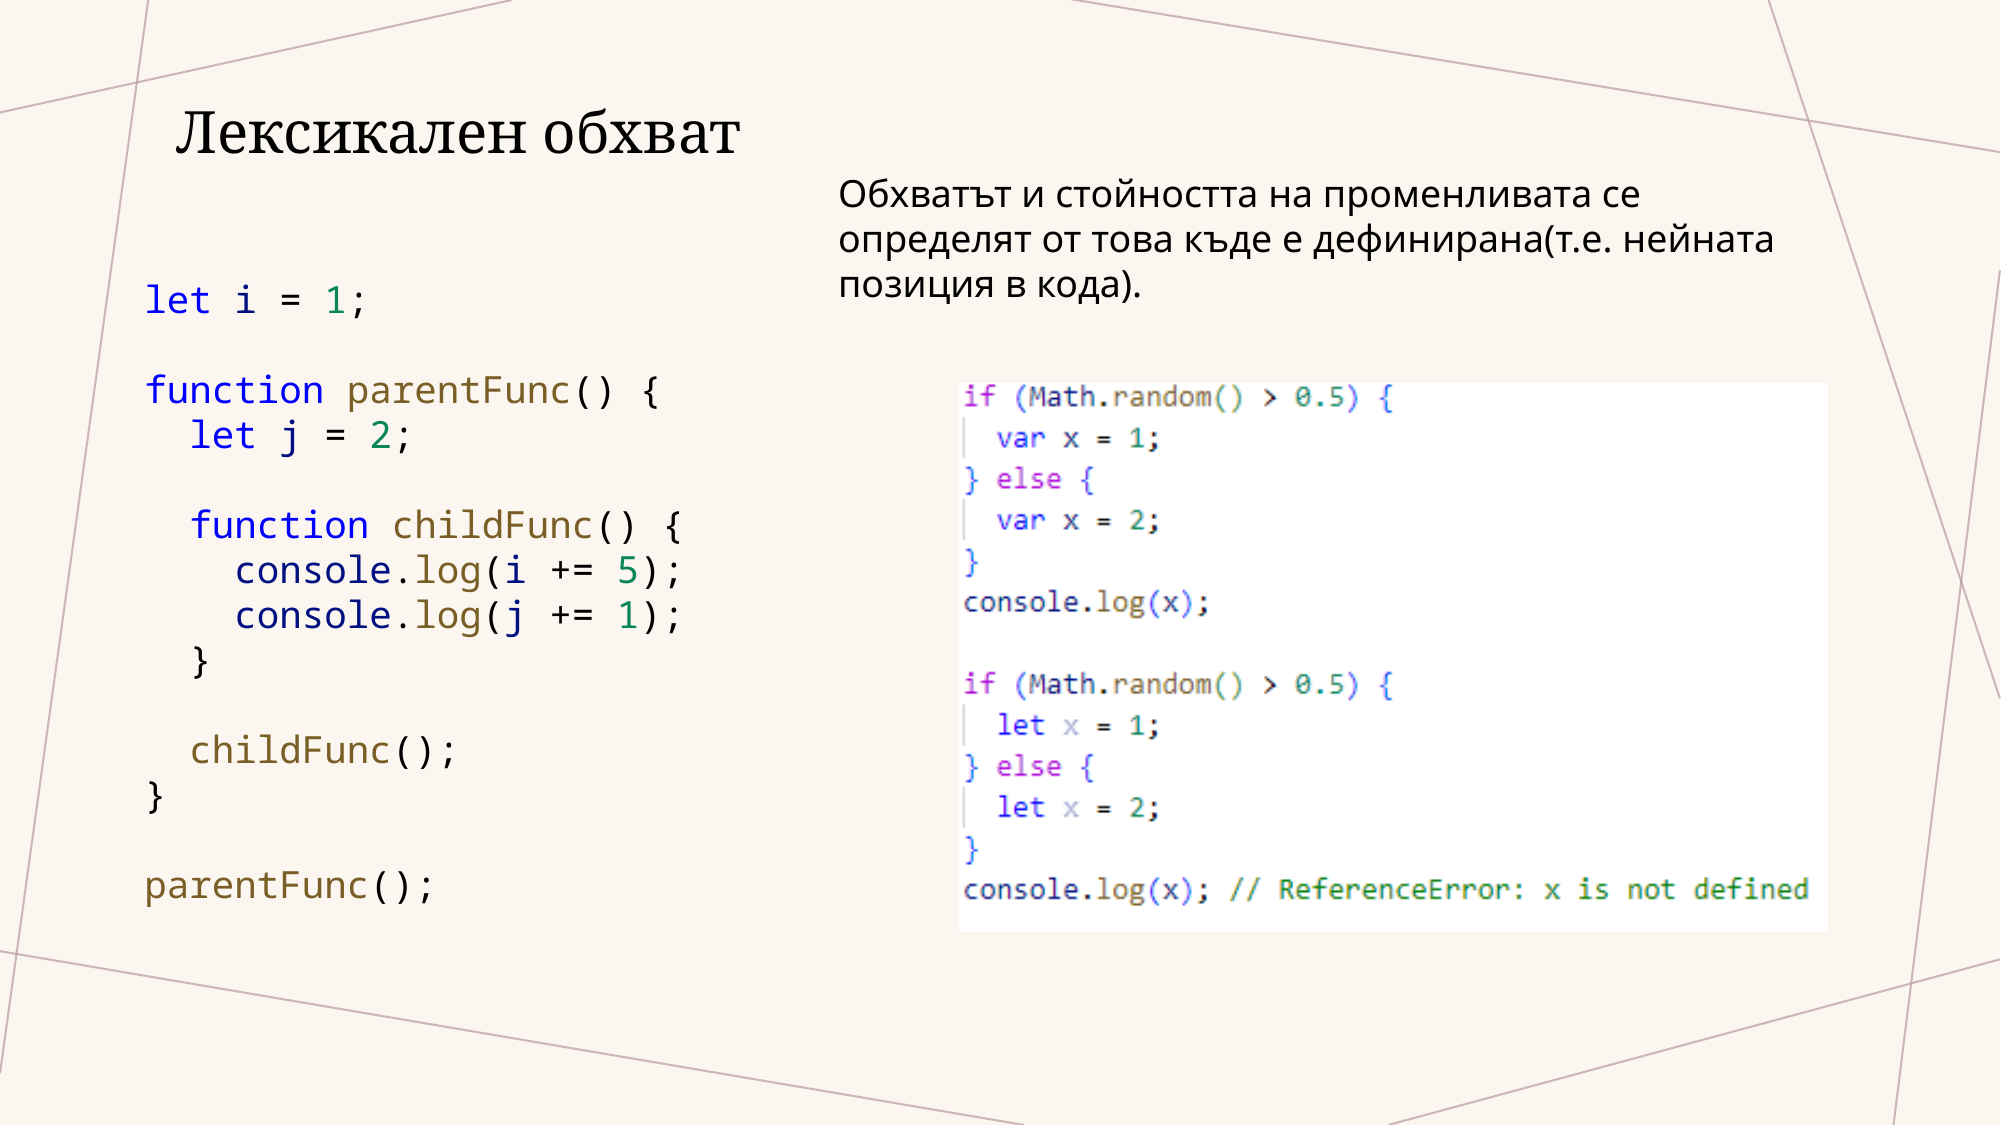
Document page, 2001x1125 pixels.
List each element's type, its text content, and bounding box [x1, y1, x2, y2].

text_box Лексикален обхват [161, 87, 869, 173]
text_box Обхватът и стойността на променливата се определят от това къде е дефинирана(т.е. нейната позиция в кода). [823, 162, 1828, 313]
picture [959, 383, 1829, 932]
text_box let i = 1; function parentFunc() { let j = 2; function childFunc() { console.log(i += 5); console.log(j += 1); } childFunc(); } parentFunc(); [129, 268, 742, 914]
